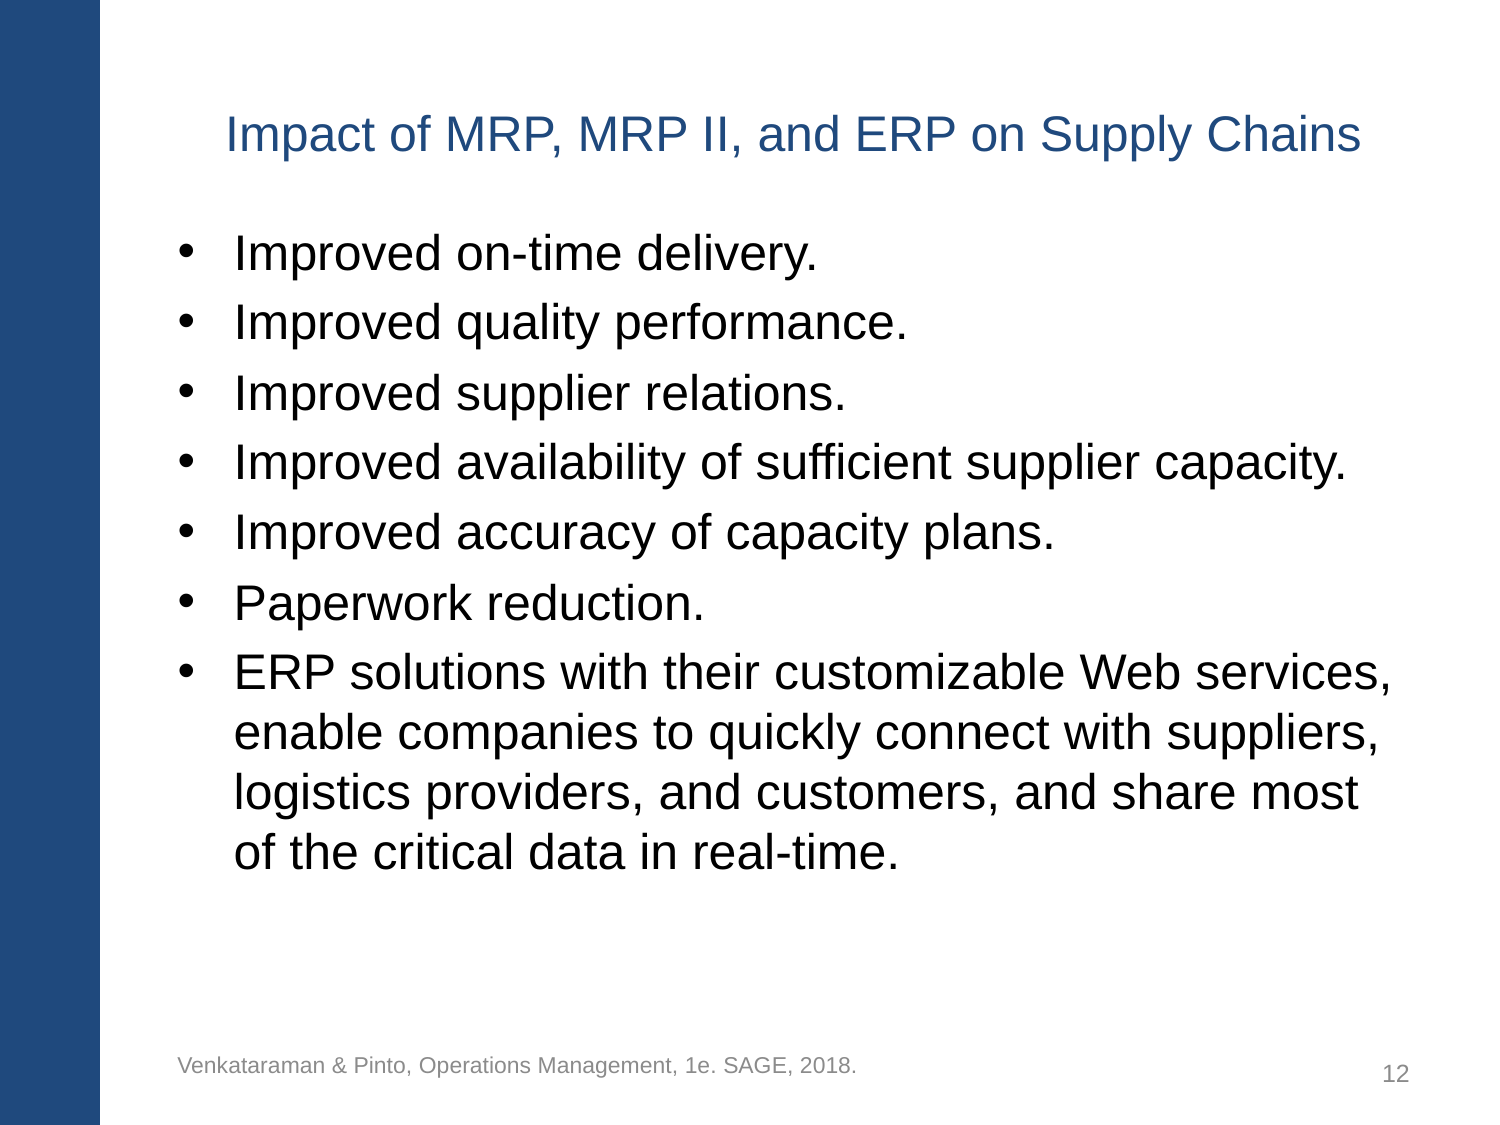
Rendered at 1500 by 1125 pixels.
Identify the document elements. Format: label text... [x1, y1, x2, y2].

footer Venkataraman & Pinto, Operations Management, 1e. SAGE, 2018. [162, 1042, 1313, 1103]
slide_number 12 [1350, 1042, 1425, 1103]
list Improved on-time delivery. Improved quality performance. Improved supplier relations. Improved availability of sufficient supplier capacity. Improved accuracy of capacity plans. Paperwork reduction. ERP solutions with their customizable Web services, enable companies to quickly connect with suppliers, logistics providers, and customers, and share most of the critical data in real-time. [162, 212, 1425, 1025]
title Impact of MRP, MRP II, and ERP on Supply Chains [162, 37, 1425, 212]
